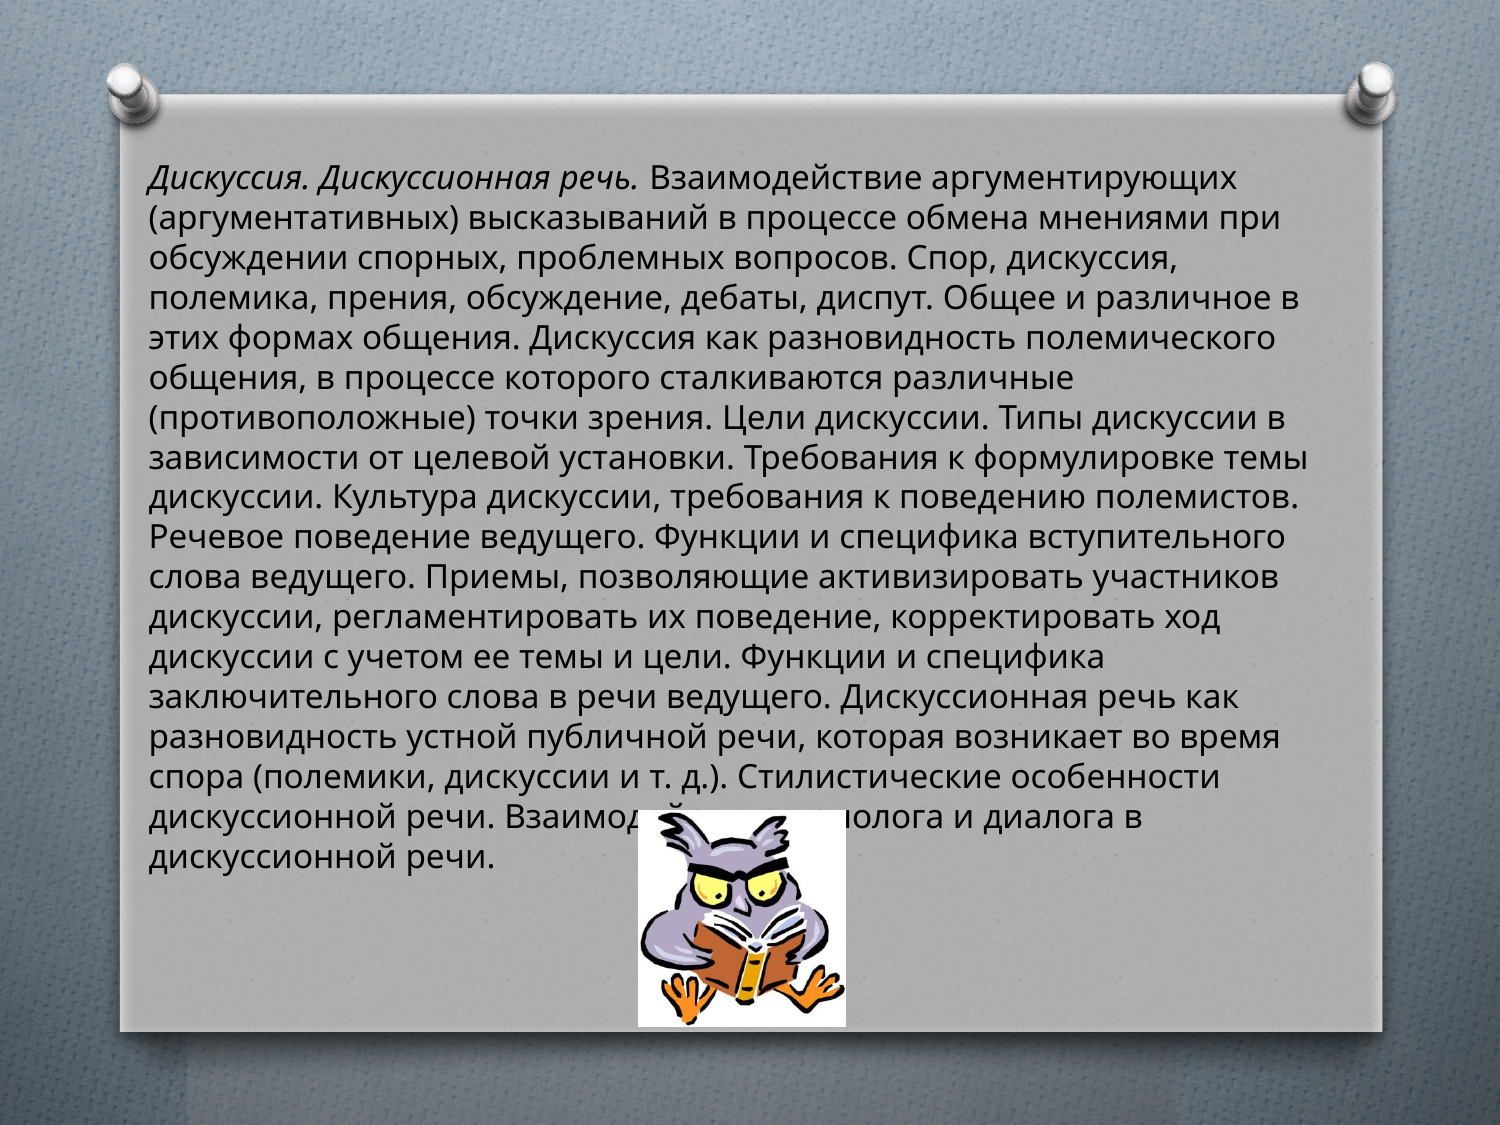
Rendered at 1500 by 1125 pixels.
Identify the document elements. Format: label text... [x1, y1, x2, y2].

picture [75, 29, 198, 148]
text_box Дискуссия. Дискуссионная речь. Взаимодействие аргументирующих (аргументативных) высказываний в процессе обмена мнениями при обсуждении спорных, проблемных вопросов. Спор, дискуссия, полемика, прения, обсуждение, дебаты, диспут. Общее и различное в этих формах общения. Дискуссия как разновидность полемического общения, в процессе которого сталкиваются различные (противоположные) точки зрения. Цели дискуссии. Типы дискуссии в зависимости от целевой установки. Требования к формулировке темы дискуссии. Культура дискуссии, требования к поведению полемистов. Речевое поведение ведущего. Функции и специфика вступительного слова ведущего. Приемы, позволяющие активизировать участников дискуссии, регламентировать их поведение, корректировать ход дискуссии с учетом ее темы и цели. Функции и специфика заключительного слова в речи ведущего. Дискуссионная речь как разновидность устной публичной речи, которая возникает во время спора (полемики, дискуссии и т. д.). Стилистические особенности дискуссионной речи. Взаимодействие монолога и диалога в дискуссионной речи. [133, 148, 1351, 883]
picture [1317, 35, 1439, 156]
picture [638, 810, 847, 1027]
